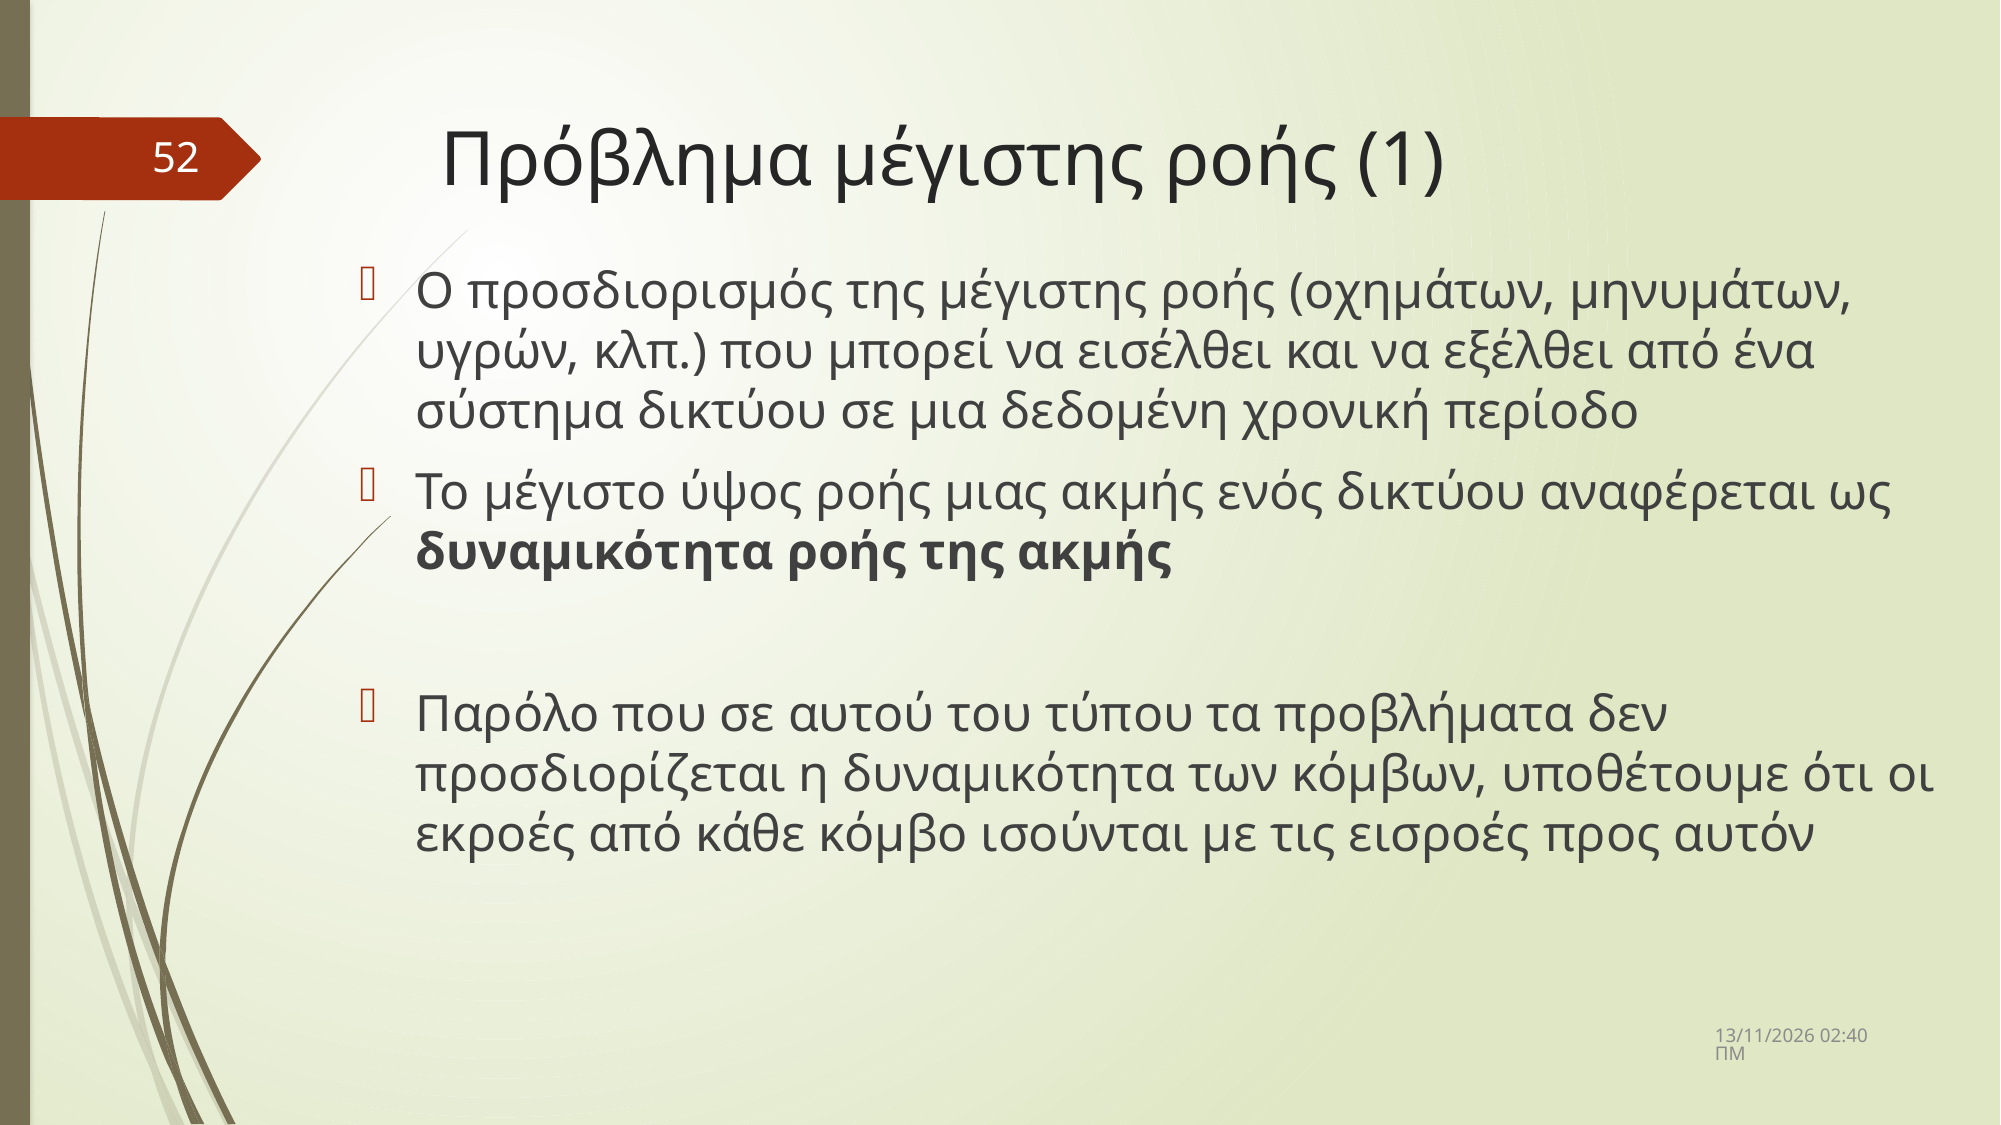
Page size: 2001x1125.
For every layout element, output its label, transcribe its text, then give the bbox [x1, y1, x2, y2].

slide_number 52 [87, 129, 216, 190]
title Πρόβλημα μέγιστης ροής (1) [425, 102, 1923, 251]
list Ο προσδιορισμός της μέγιστης ροής (οχημάτων, μηνυμάτων, υγρών, κλπ.) που μπορεί να εισέλθει και να εξέλθει από ένα σύστημα δικτύου σε μια δεδομένη χρονική περίοδο Το μέγιστο ύψος ροής μιας ακμής ενός δικτύου αναφέρεται ως δυναμικότητα ροής της ακμής Παρόλο που σε αυτού του τύπου τα προβλήματα δεν προσδιορίζεται η δυναμικότητα των κόμβων, υποθέτουμε ότι οι εκροές από κάθε κόμβο ισούνται με τις εισροές προς αυτόν [344, 251, 2000, 1125]
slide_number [1699, 1005, 1888, 1067]
